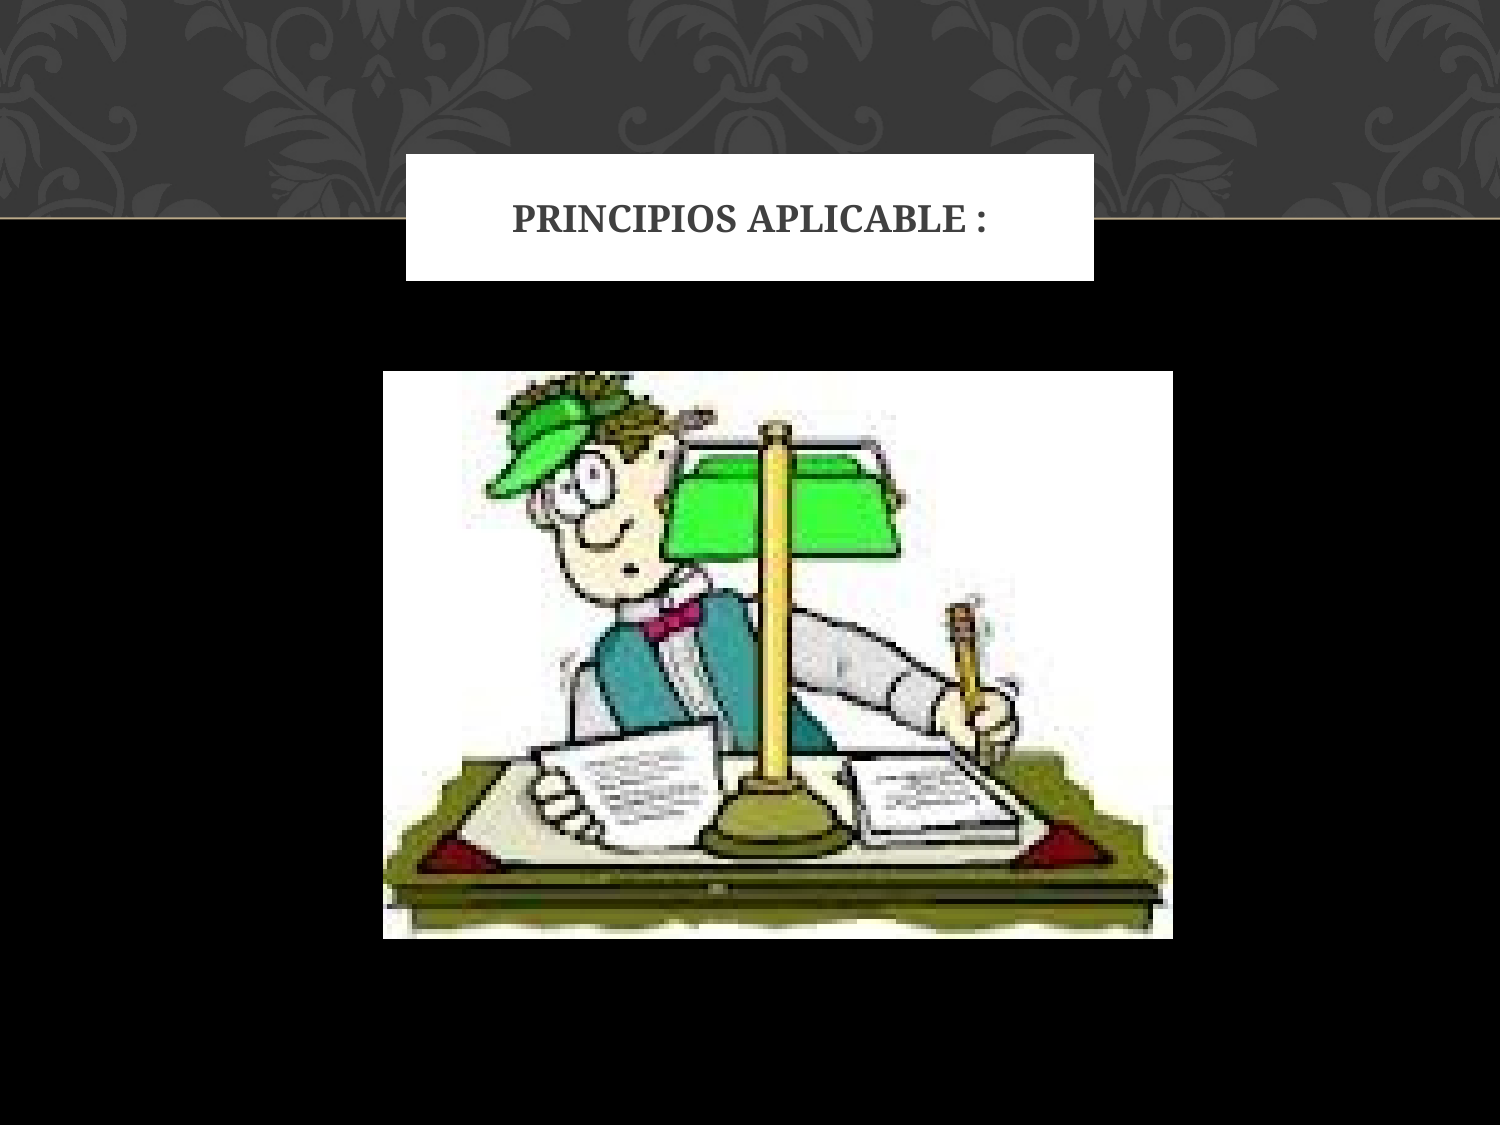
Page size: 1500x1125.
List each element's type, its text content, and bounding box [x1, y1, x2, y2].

picture [383, 371, 1173, 939]
title PRINCIPIOS APLICABLE : [406, 154, 1094, 281]
